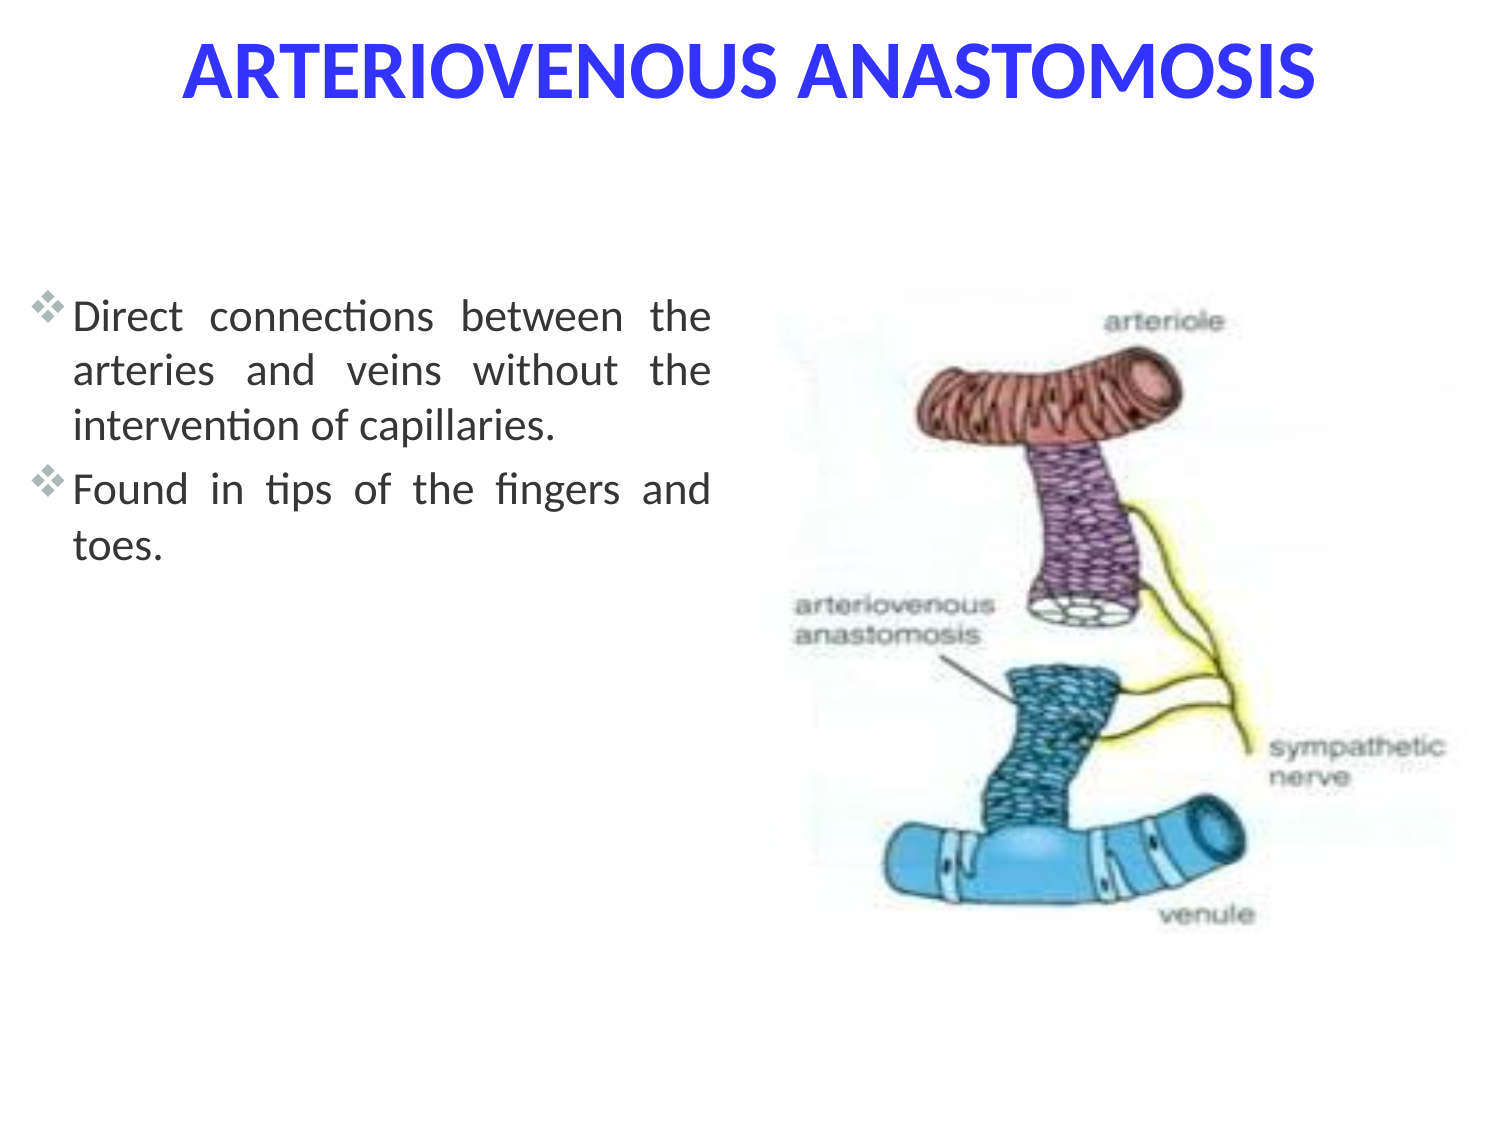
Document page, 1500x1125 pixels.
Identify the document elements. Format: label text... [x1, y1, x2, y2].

list Direct connections between the arteries and veins without the intervention of capillaries. Found in tips of the fingers and toes. [12, 277, 728, 840]
picture [761, 269, 1478, 950]
text_box ARTERIOVENOUS ANASTOMOSIS [0, 8, 1500, 130]
